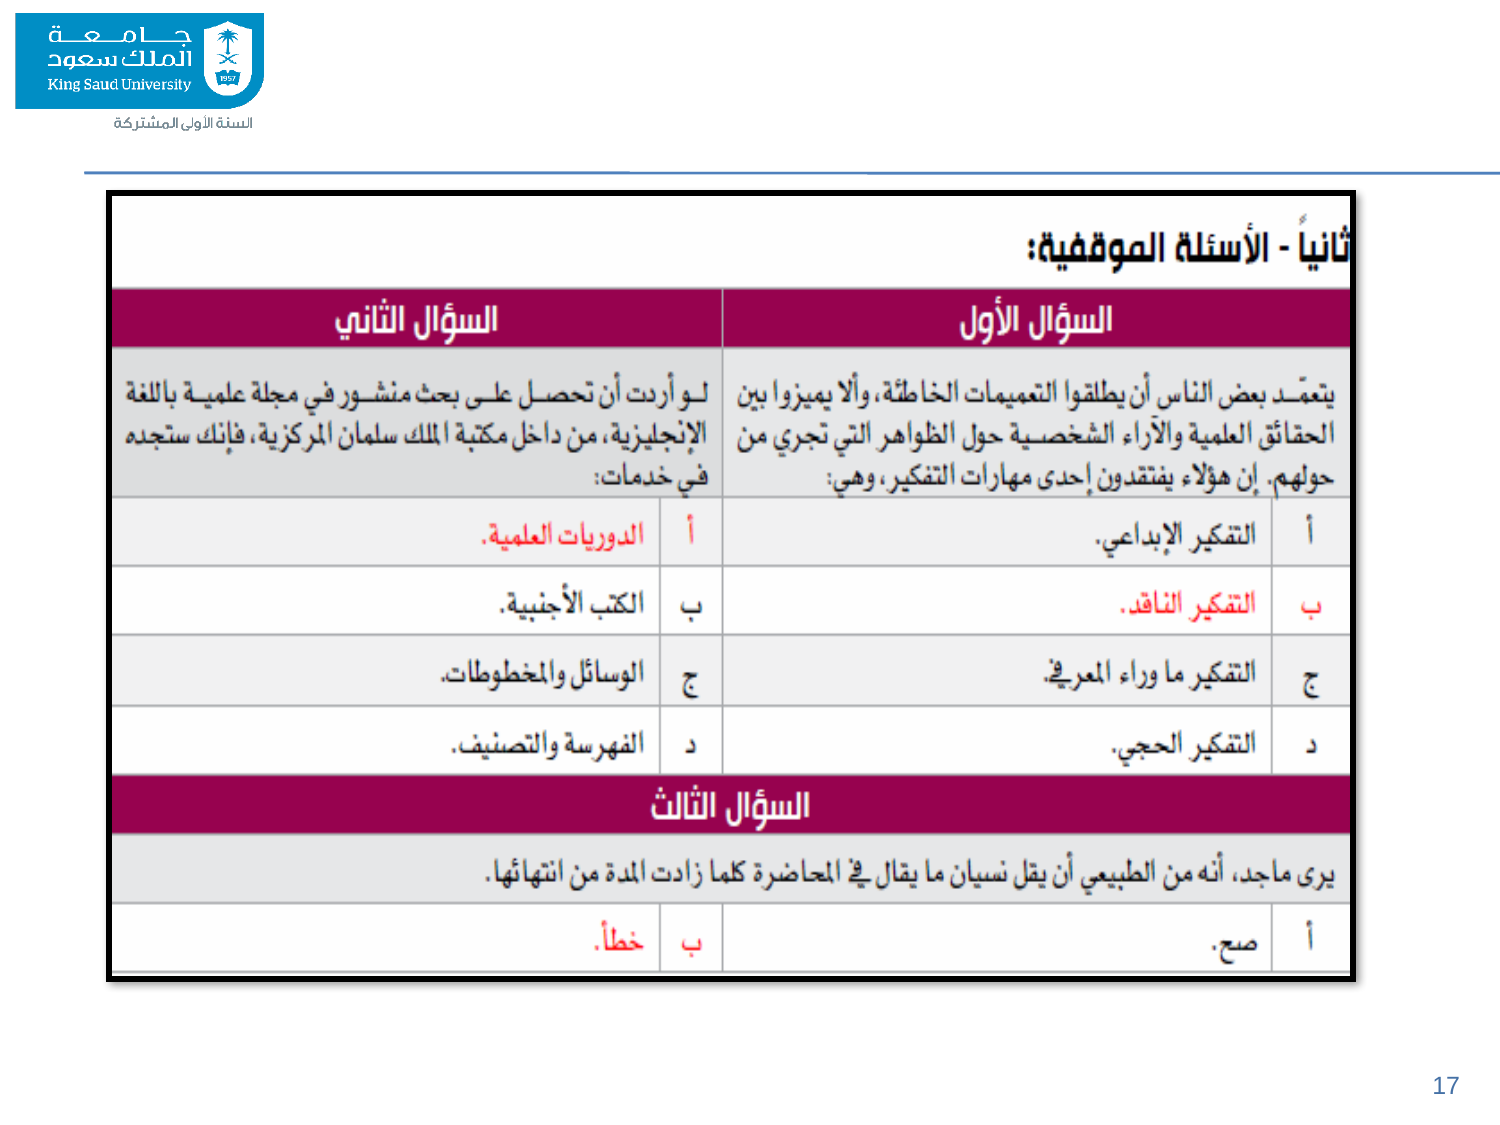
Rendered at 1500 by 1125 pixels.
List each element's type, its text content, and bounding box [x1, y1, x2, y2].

picture [0, 0, 281, 146]
picture [111, 196, 1351, 977]
slide_number 17 [1350, 1062, 1475, 1103]
